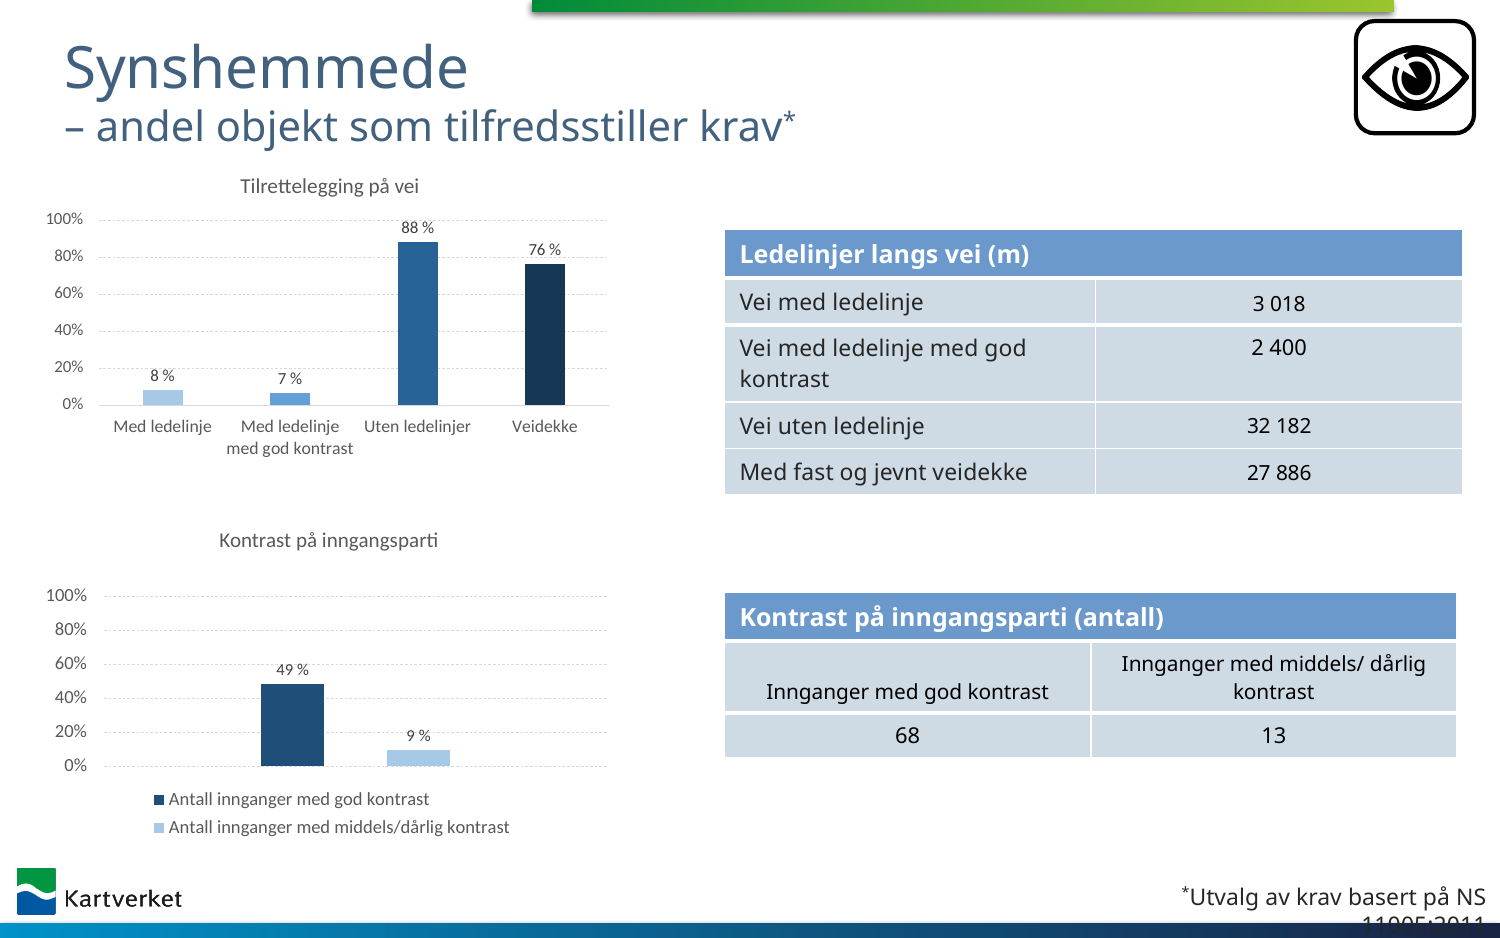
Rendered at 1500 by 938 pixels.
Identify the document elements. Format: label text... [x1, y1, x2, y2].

picture [41, 520, 617, 846]
table_cell Innganger med middels/ dårlig kontrast [1092, 643, 1456, 711]
text_box Synshemmede – andel objekt som tilfredsstiller krav* [49, 24, 1431, 158]
text_box *Utvalg av krav basert på NS 11005:2011 [1068, 873, 1500, 938]
table_cell Med fast og jevnt veidekke [725, 449, 1095, 494]
table_header Ledelinjer langs vei (m) [725, 230, 1462, 276]
picture [41, 166, 619, 492]
table_cell 27 886 [1096, 449, 1462, 494]
table_cell Innganger med god kontrast [725, 643, 1090, 711]
table_cell 3 018 [1096, 280, 1462, 323]
table_cell 32 182 [1096, 403, 1462, 448]
table_cell 68 [725, 715, 1090, 757]
table_cell Vei uten ledelinje [725, 403, 1095, 448]
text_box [1355, 20, 1475, 134]
table_header Kontrast på inngangsparti (antall) [725, 593, 1456, 639]
table_cell Vei med ledelinje med god kontrast [725, 327, 1095, 401]
table_cell 13 [1092, 715, 1456, 757]
table_cell Vei med ledelinje [725, 280, 1095, 323]
table_cell 2 400 [1096, 327, 1462, 401]
